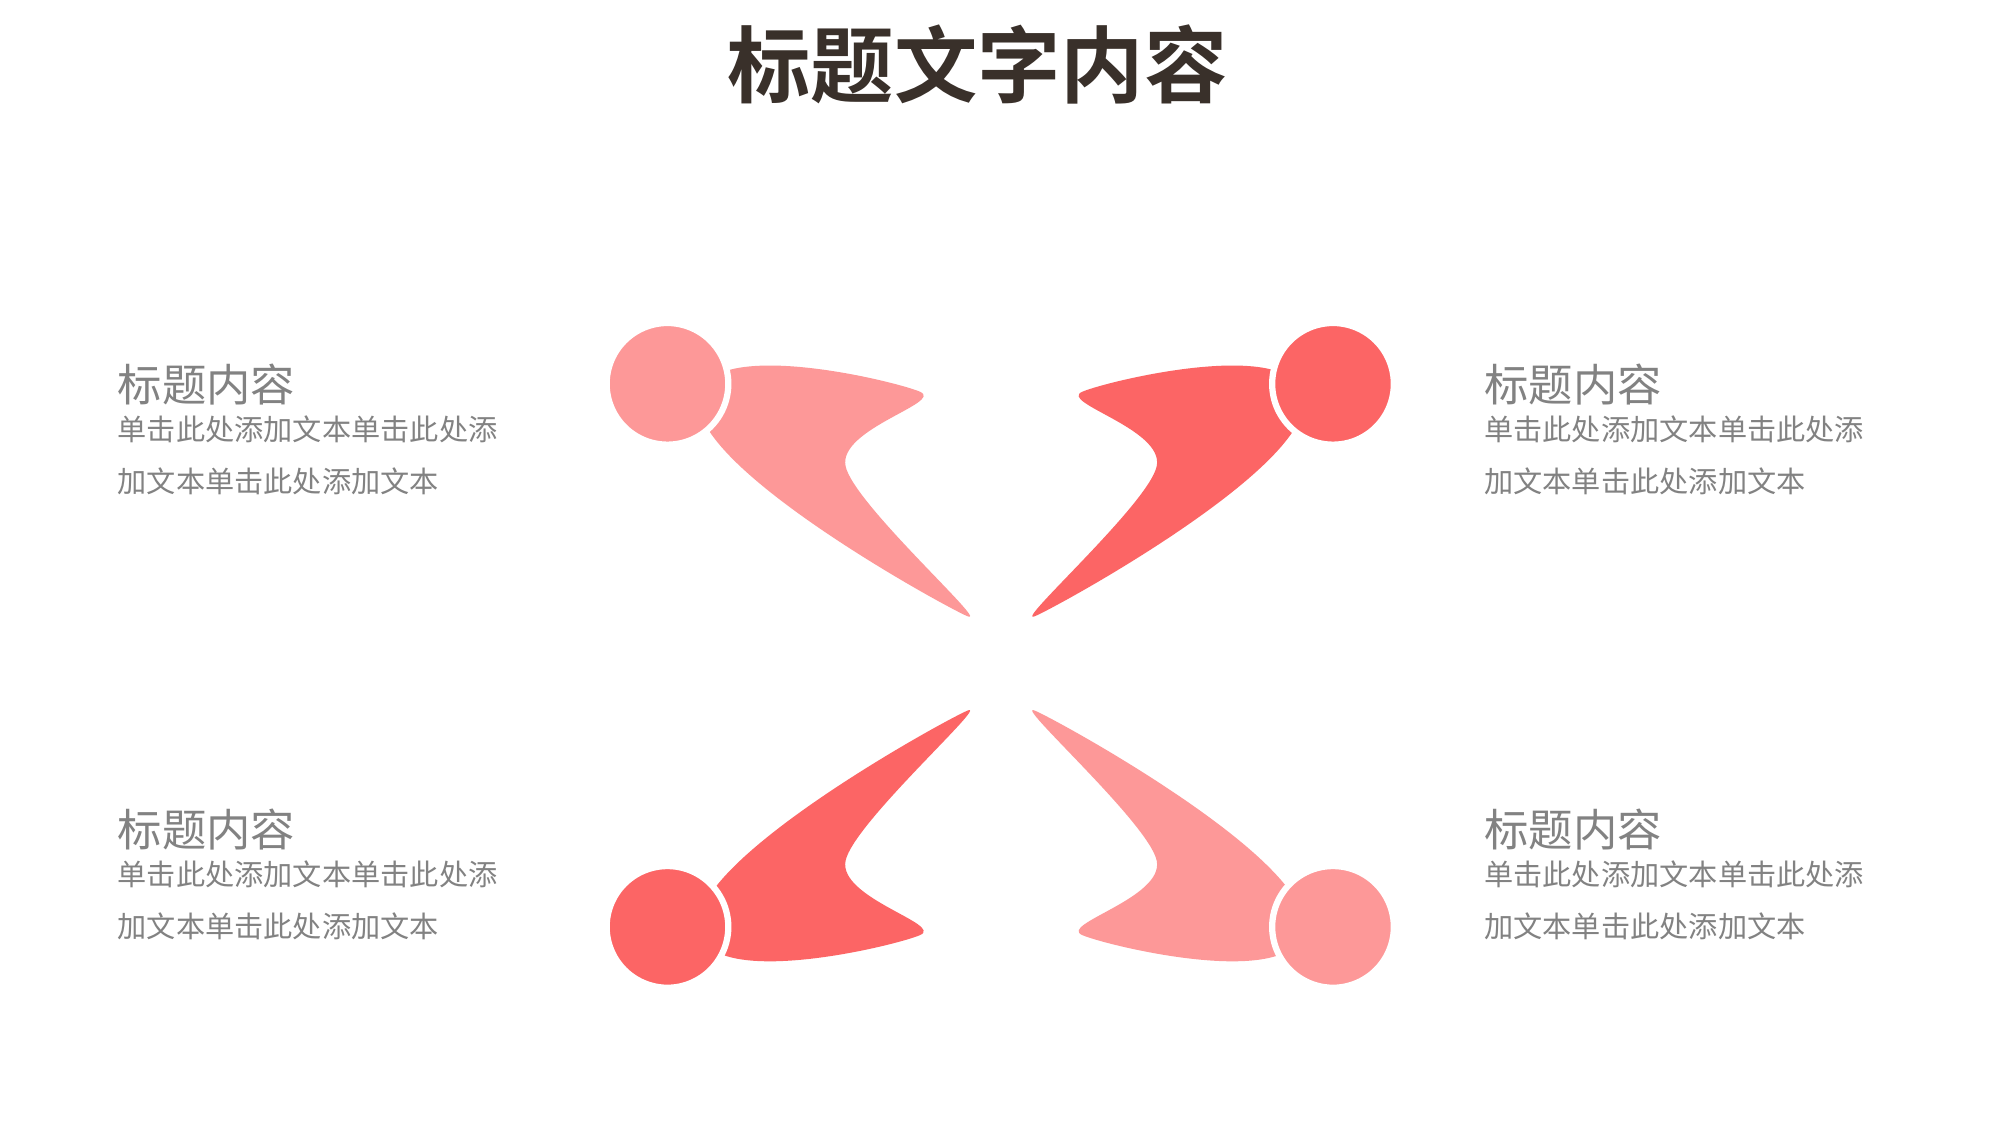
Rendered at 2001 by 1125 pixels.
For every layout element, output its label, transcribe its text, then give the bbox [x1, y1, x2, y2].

text_box [1030, 363, 1294, 619]
text_box [1270, 863, 1396, 990]
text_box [102, 322, 532, 522]
text_box [1270, 320, 1396, 447]
text_box [604, 863, 731, 990]
text_box 标题文字内容 [713, 5, 1243, 121]
text_box [715, 708, 973, 964]
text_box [1468, 322, 1899, 522]
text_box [1468, 767, 1899, 967]
text_box [604, 320, 731, 447]
text_box [708, 363, 973, 619]
text_box [1030, 708, 1287, 964]
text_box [102, 767, 532, 967]
